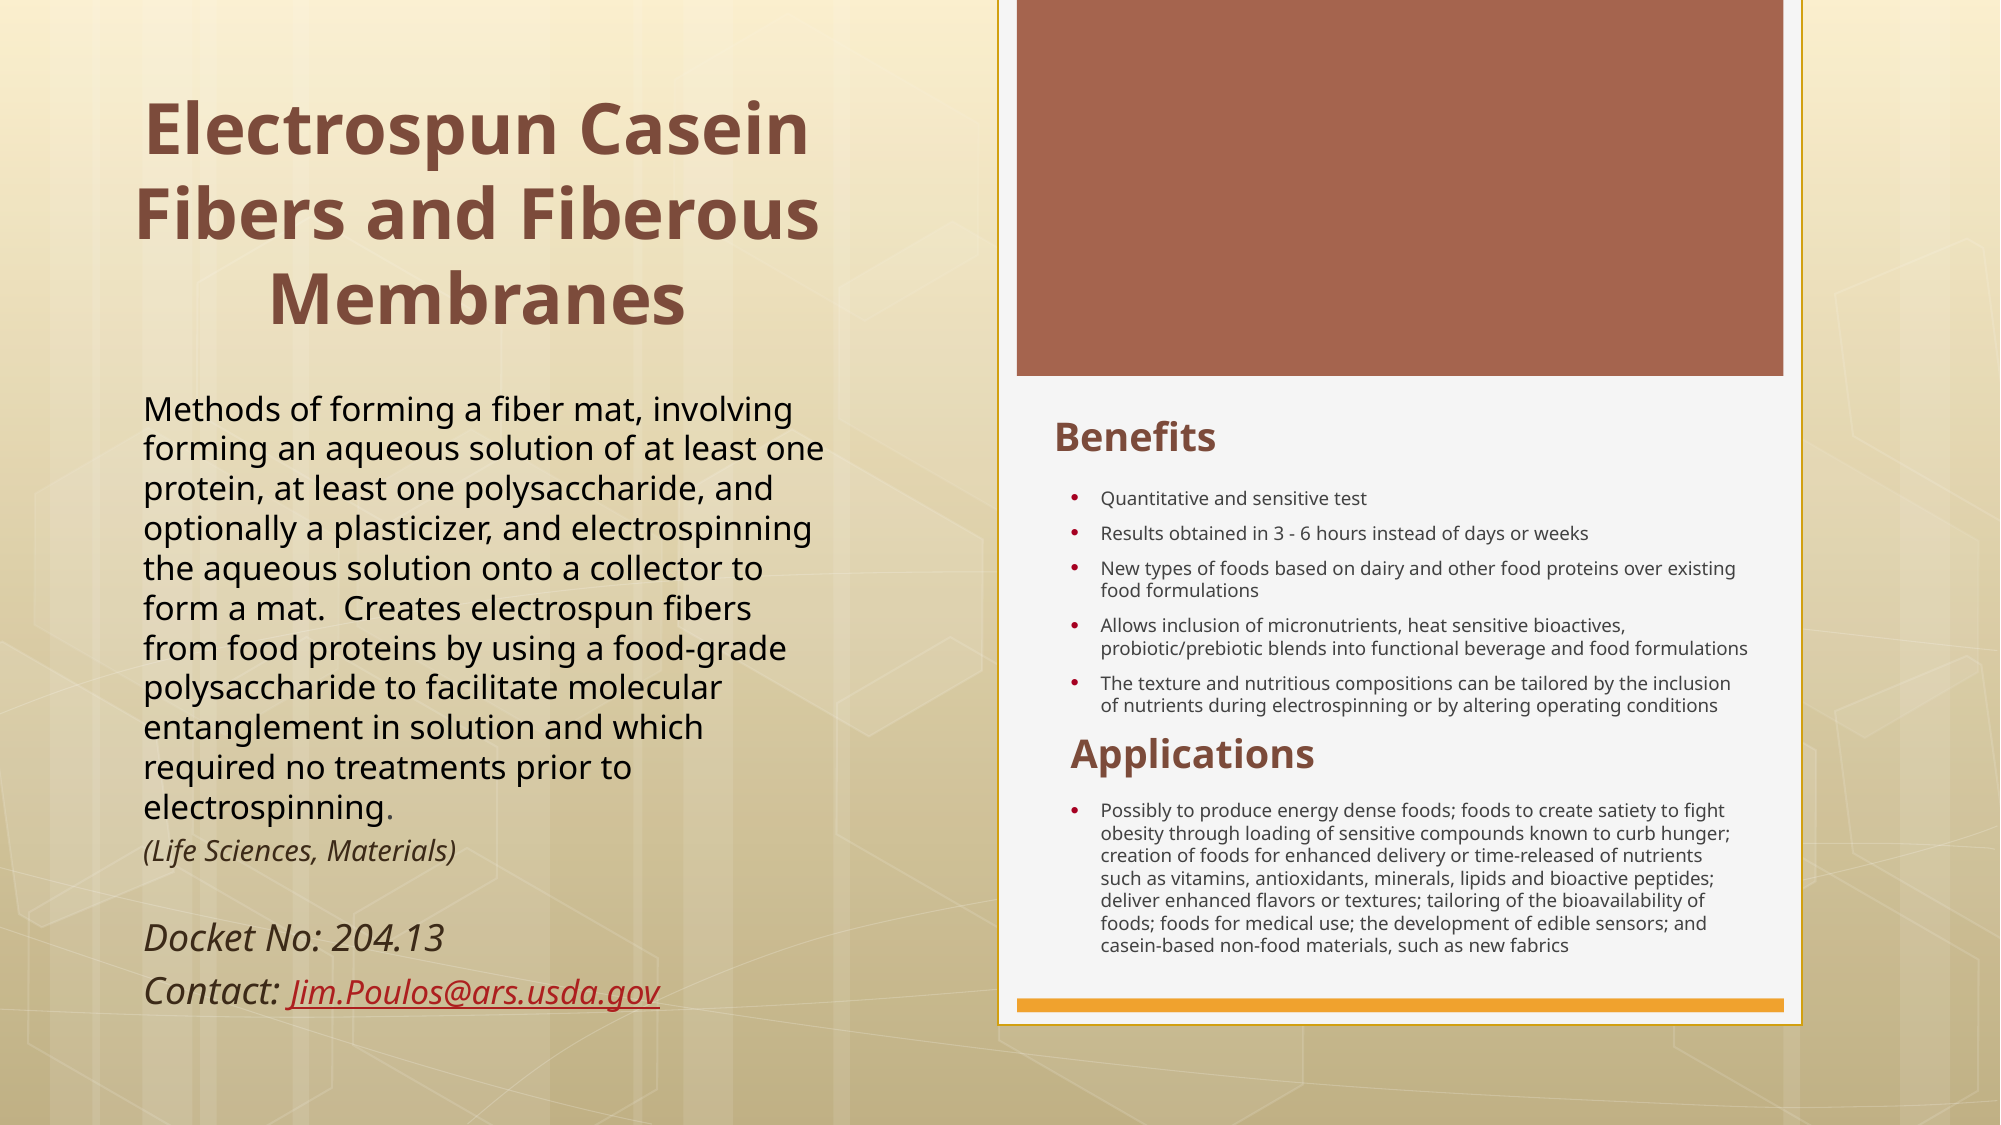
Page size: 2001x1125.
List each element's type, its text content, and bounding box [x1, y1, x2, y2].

subtitle Benefits Quantitative and sensitive test Results obtained in 3 - 6 hours instead of days or weeks New types of foods based on dairy and other food proteins over existing food formulations Allows inclusion of micronutrients, heat sensitive bioactives, probiotic/prebiotic blends into functional beverage and food formulations The texture and nutritious compositions can be tailored by the inclusion of nutrients during electrospinning or by altering operating conditions Applications Possibly to produce energy dense foods; foods to create satiety to fight obesity through loading of sensitive compounds known to curb hunger; creation of foods for enhanced delivery or time-released of nutrients such as vitamins, antioxidants, minerals, lipids and bioactive peptides; deliver enhanced flavors or textures; tailoring of the bioavailability of foods; foods for medical use; the development of edible sensors; and casein-based non-food materials, such as new fabrics [1038, 403, 1763, 999]
title Electrospun Casein Fibers and Fiberous Membranes [115, 66, 840, 346]
text_box Methods of forming a fiber mat, involving forming an aqueous solution of at least one protein, at least one polysaccharide, and optionally a plasticizer, and electrospinning the aqueous solution onto a collector to form a mat. Creates electrospun fibers from food proteins by using a food-grade polysaccharide to facilitate molecular entanglement in solution and which required no treatments prior to electrospinning. (Life Sciences, Materials) Docket No: 204.13 Contact: Jim.Poulos@ars.usda.gov [128, 380, 853, 1045]
